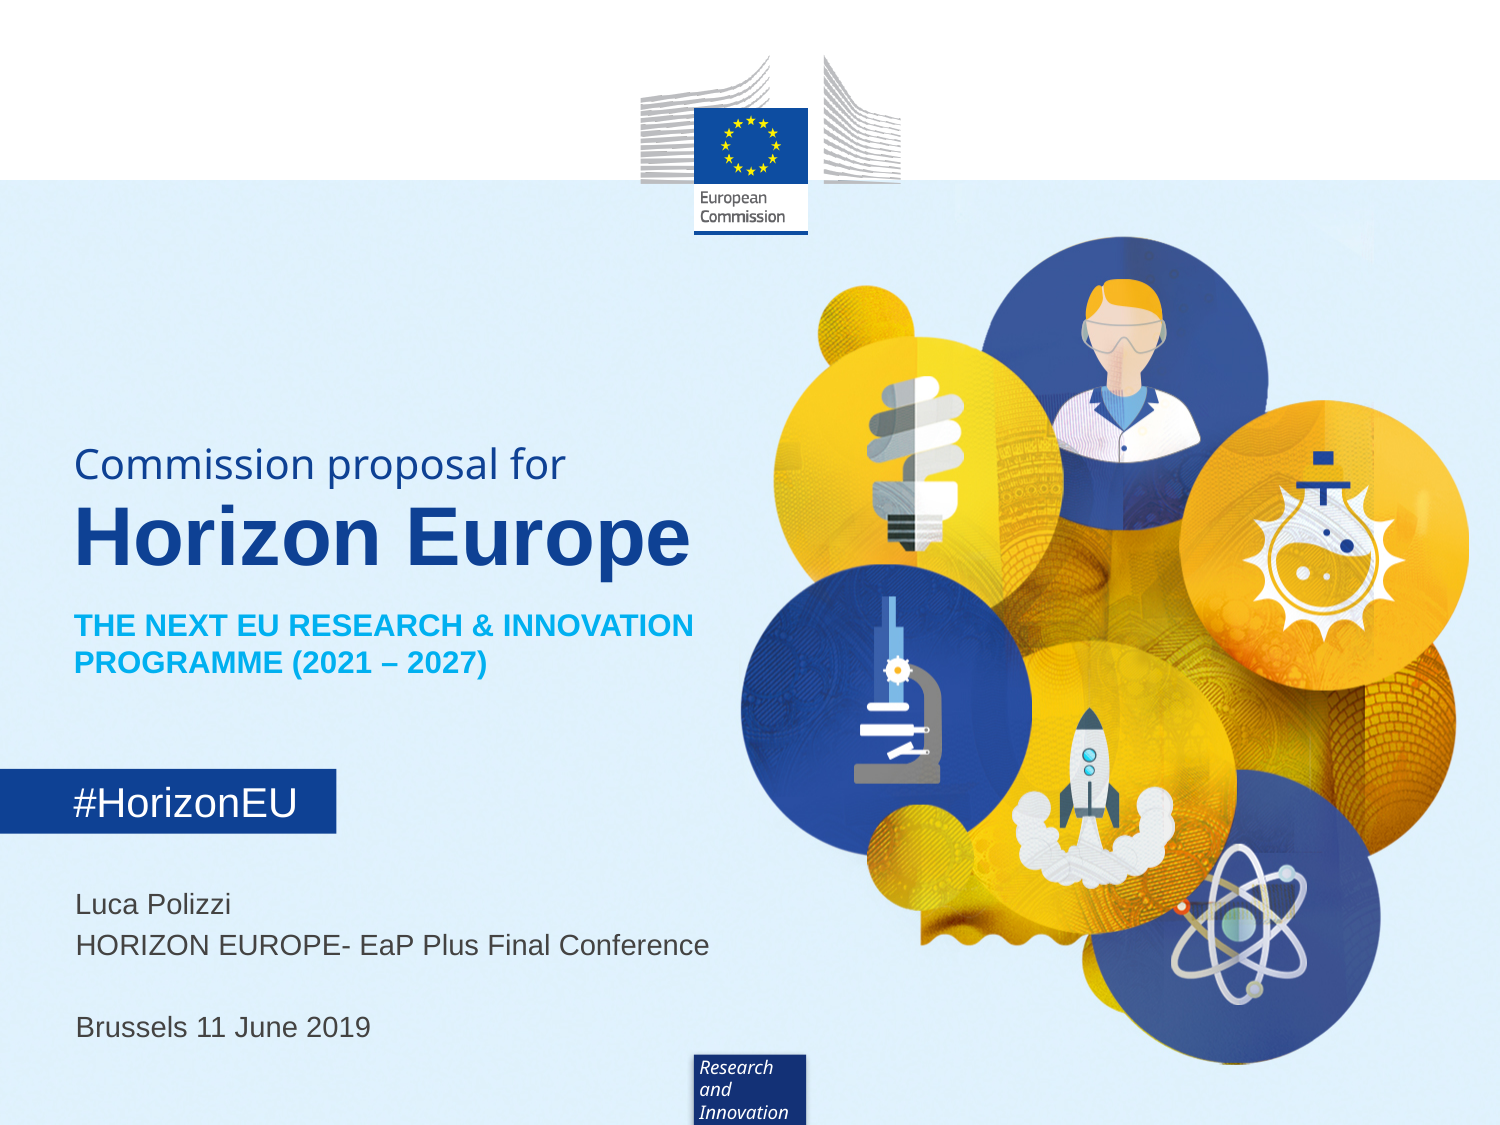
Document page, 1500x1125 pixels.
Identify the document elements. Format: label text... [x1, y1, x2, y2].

picture [0, 180, 1500, 1125]
list Brussels 11 June 2019 [60, 1000, 867, 1059]
list HORIZON EUROPE- EaP Plus Final Conference [60, 919, 867, 1000]
list Luca Polizzi [60, 877, 867, 919]
